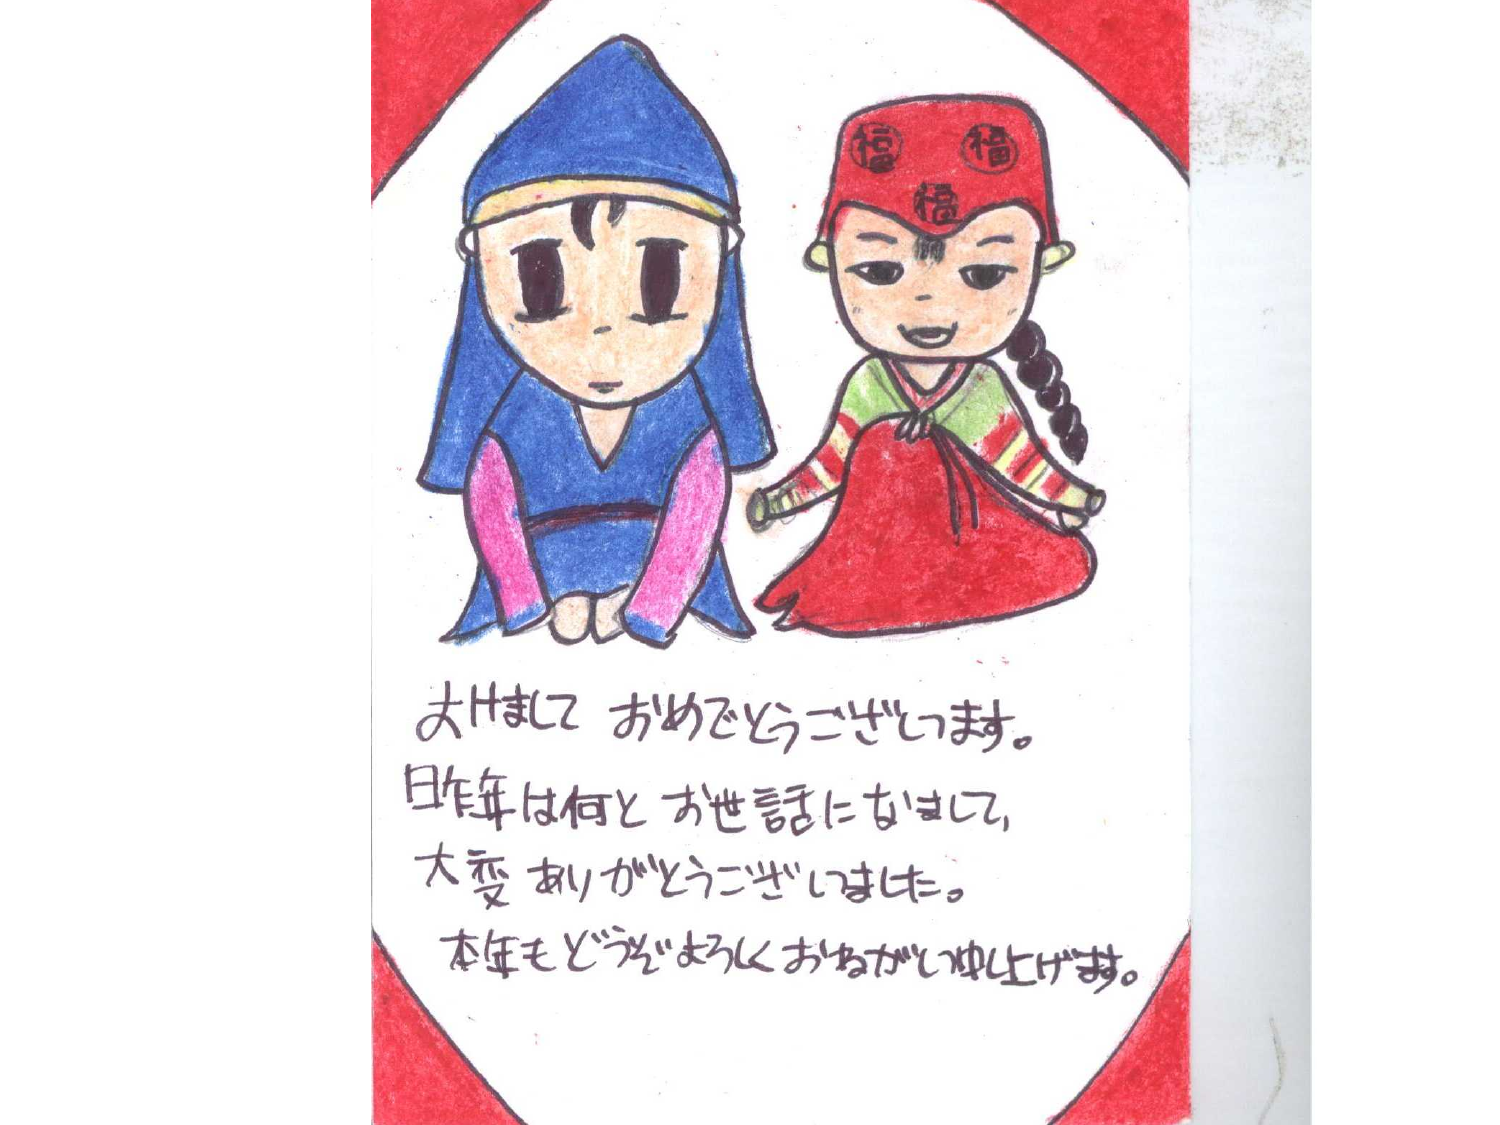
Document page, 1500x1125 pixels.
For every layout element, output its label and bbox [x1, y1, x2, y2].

picture [371, 0, 1318, 1125]
